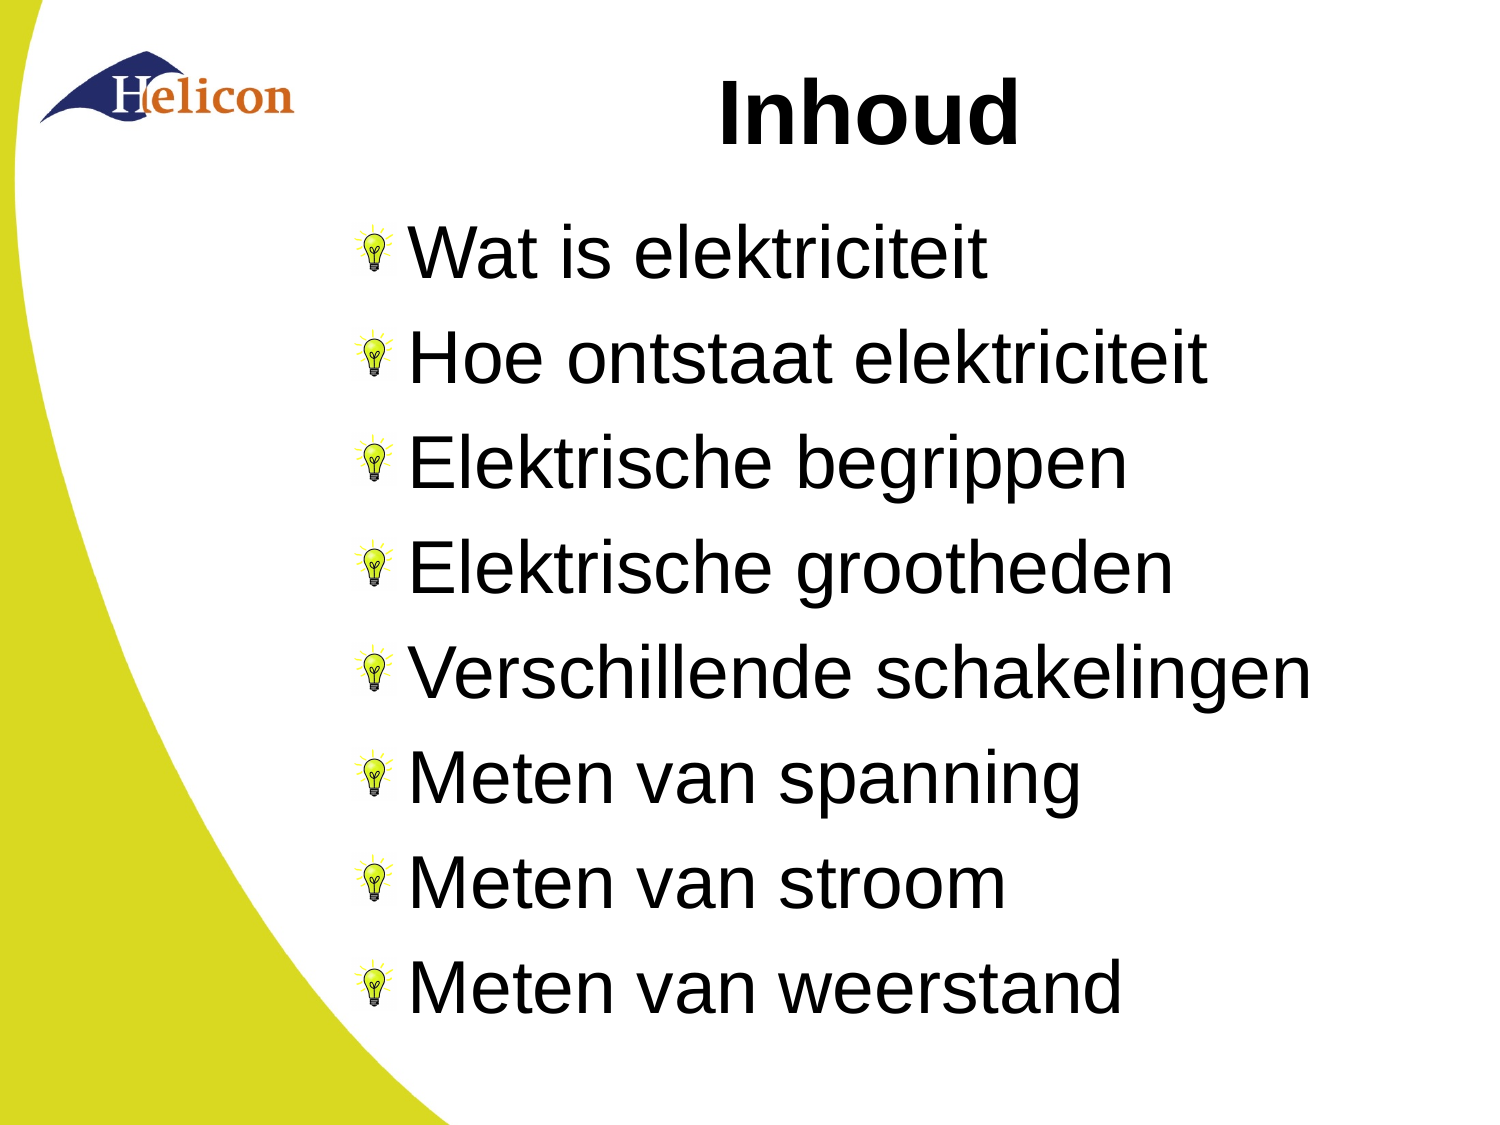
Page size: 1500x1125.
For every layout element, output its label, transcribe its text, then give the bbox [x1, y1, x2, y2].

list Wat is elektriciteit Hoe ontstaat elektriciteit Elektrische begrippen Elektrische grootheden Verschillende schakelingen Meten van spanning Meten van stroom Meten van weerstand [336, 196, 1425, 1094]
title Inhoud [324, 54, 1415, 161]
picture [0, 0, 1500, 1125]
